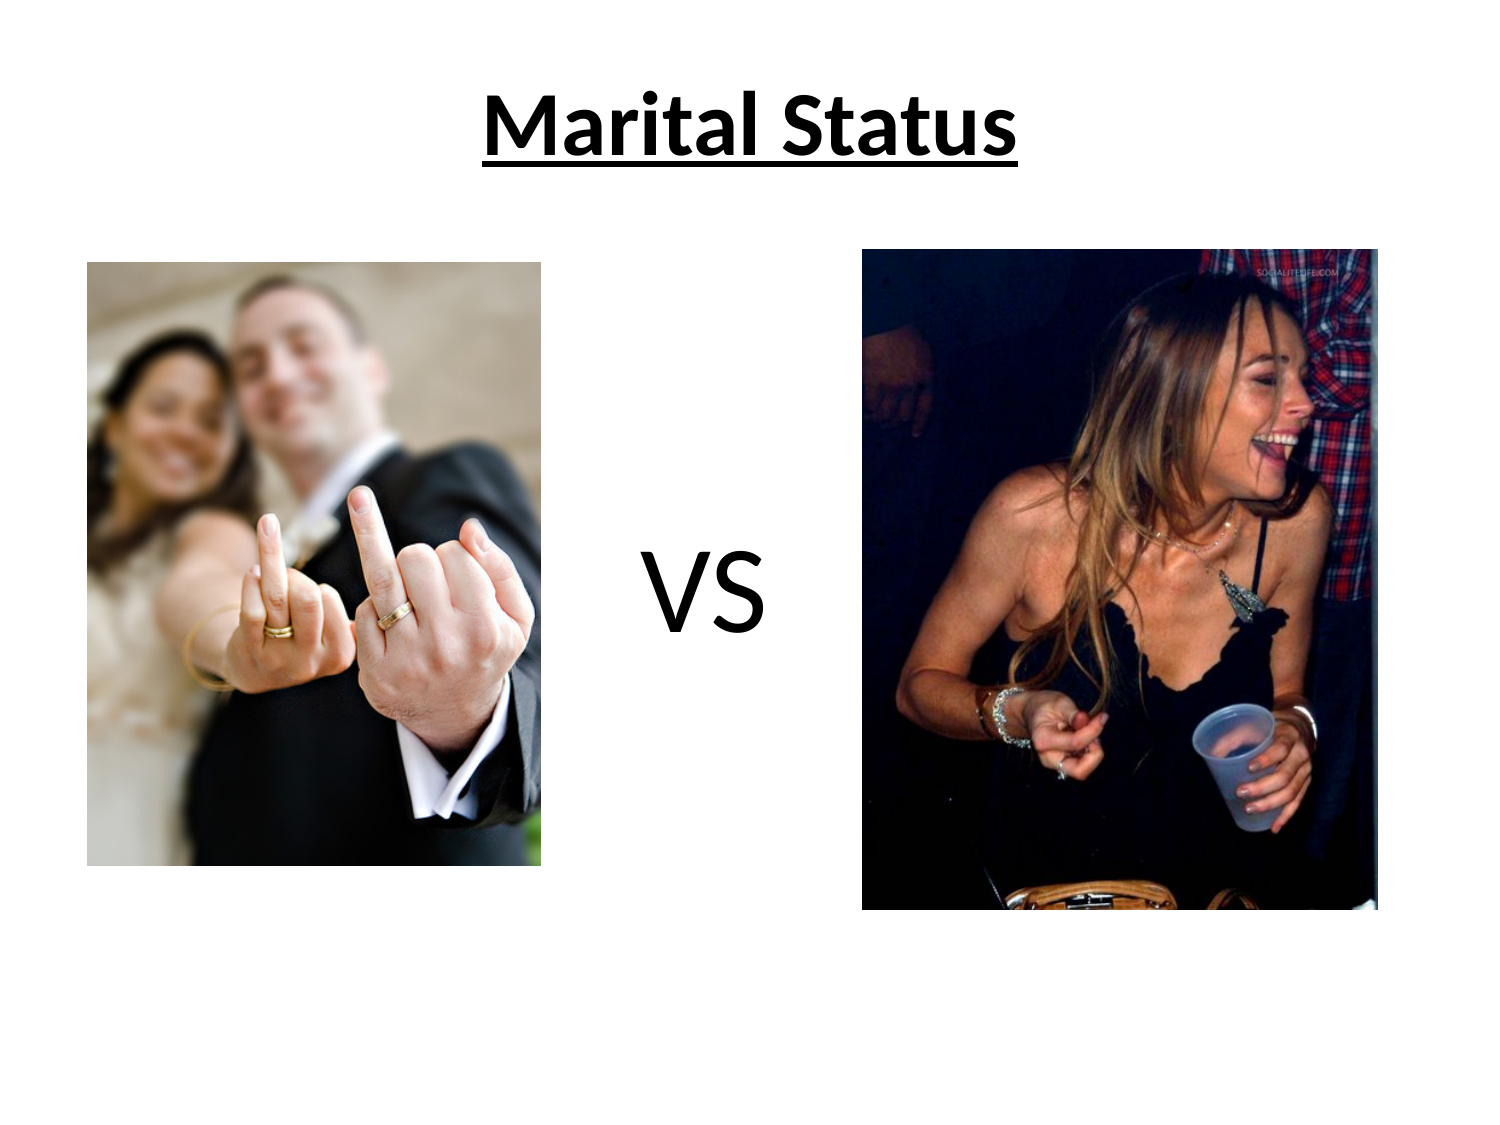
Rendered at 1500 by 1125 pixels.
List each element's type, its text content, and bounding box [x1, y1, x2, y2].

text_box VS [625, 499, 784, 665]
title Marital Status [75, 24, 1425, 213]
picture [87, 262, 541, 866]
picture [862, 249, 1378, 911]
